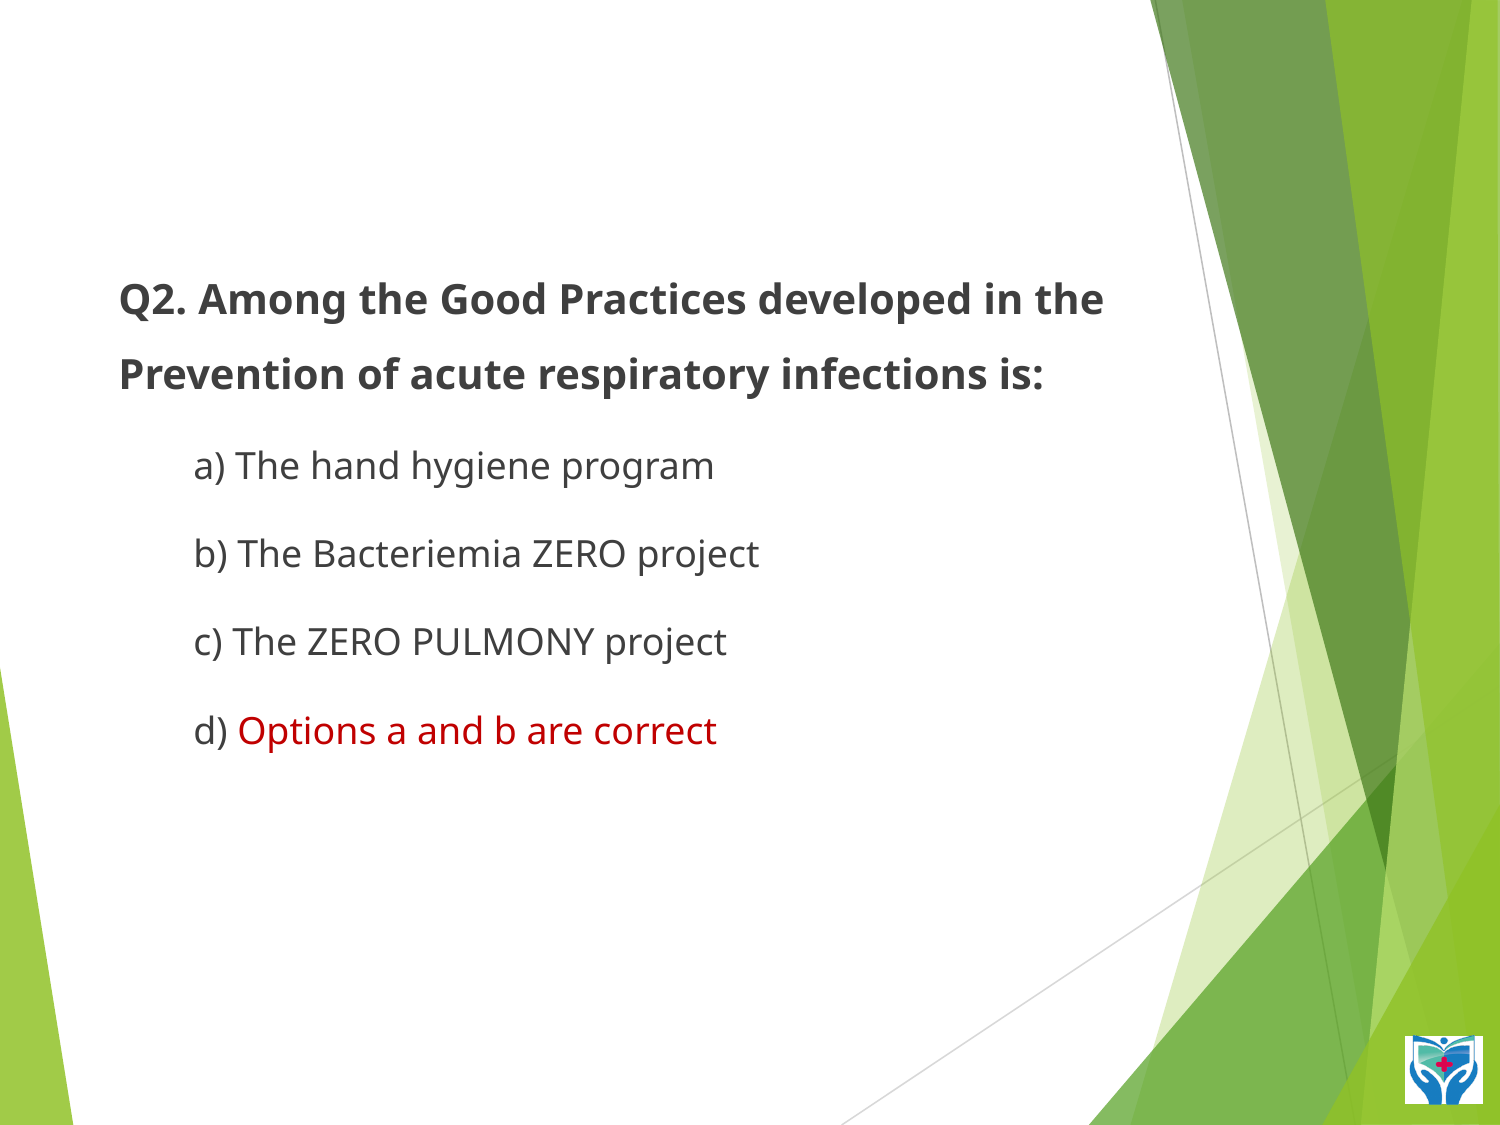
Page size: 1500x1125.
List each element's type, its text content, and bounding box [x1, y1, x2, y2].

list Q2. Among the Good Practices developed in the Prevention of acute respiratory infections is: a) The hand hygiene program b) The Bacteriemia ZERO project c) The ZERO PULMONY project d) Options a and b are correct [103, 240, 1183, 878]
picture [1404, 1035, 1483, 1105]
